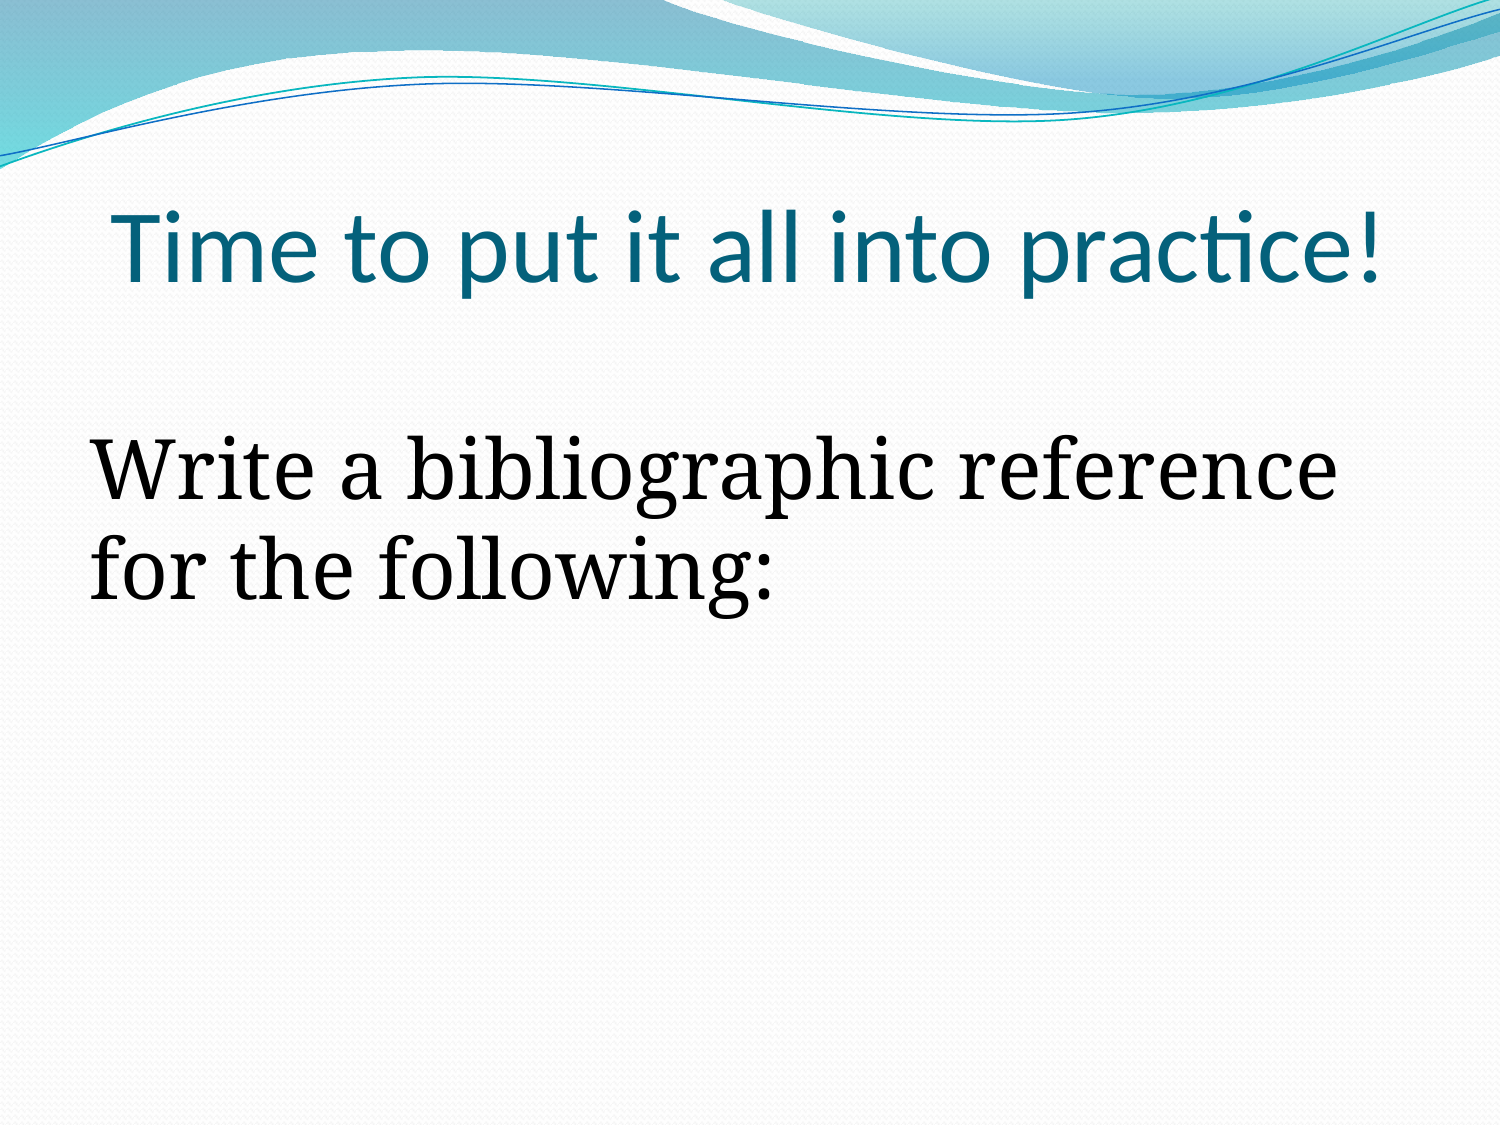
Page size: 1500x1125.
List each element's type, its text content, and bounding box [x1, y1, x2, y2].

title Time to put it all into practice! [75, 115, 1425, 303]
list Write a bibliographic reference for the following: [75, 408, 1425, 1038]
